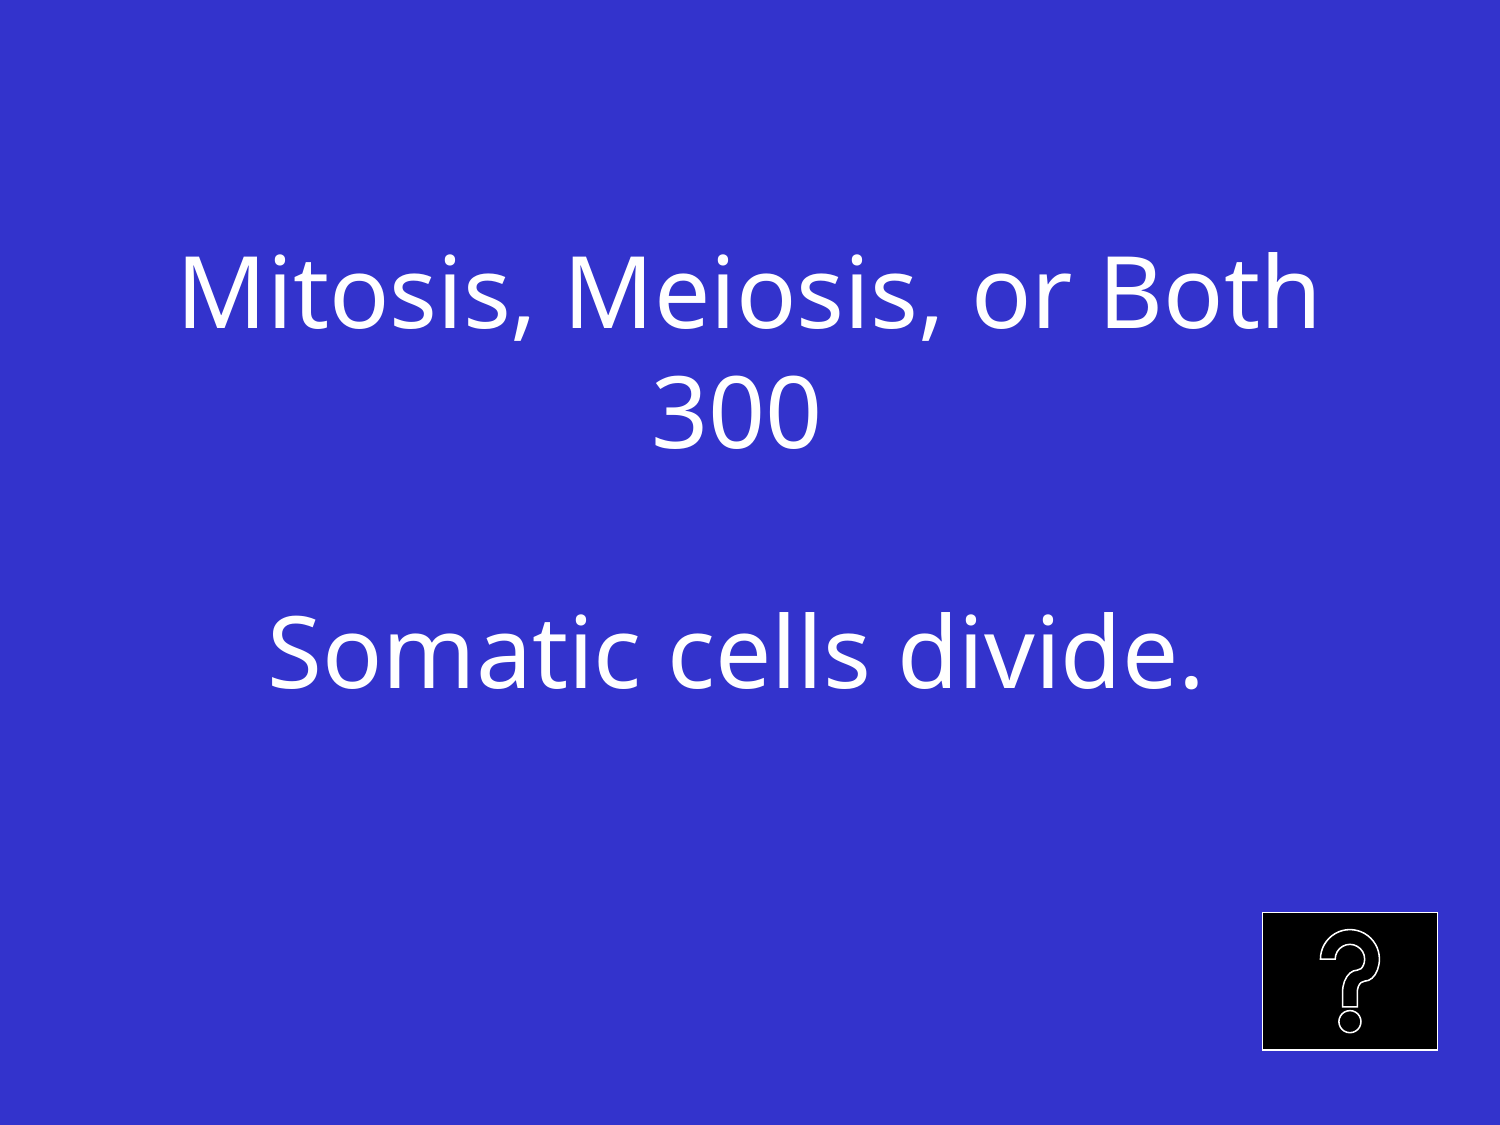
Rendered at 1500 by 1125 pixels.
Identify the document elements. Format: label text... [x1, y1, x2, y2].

title Mitosis, Meiosis, or Both 300 Somatic cells divide. [112, 212, 1388, 726]
text_box [1262, 912, 1438, 1050]
